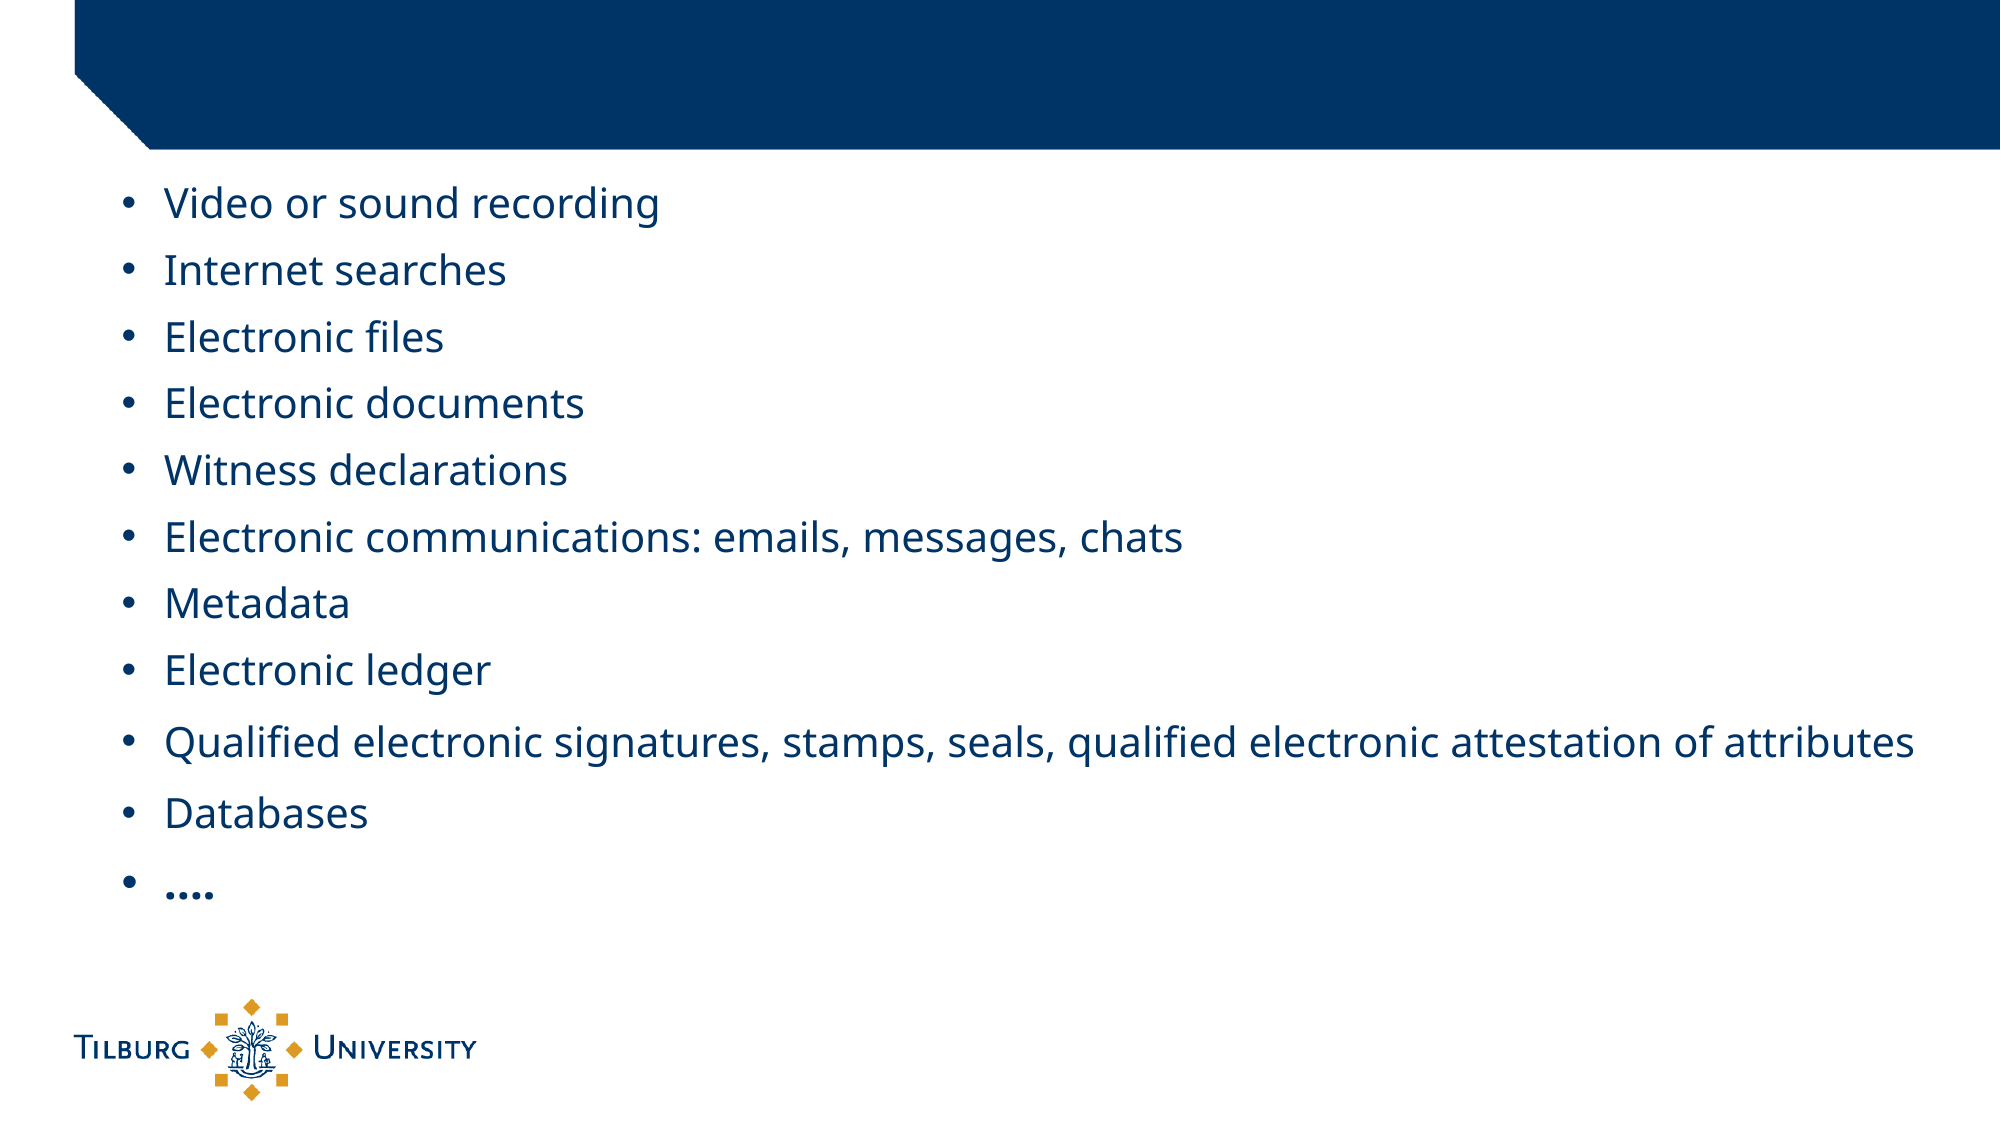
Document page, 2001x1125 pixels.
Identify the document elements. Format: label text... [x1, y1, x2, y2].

list Video or sound recording Internet searches Electronic files Electronic documents Witness declarations Electronic communications: emails, messages, chats Metadata Electronic ledger Qualified electronic signatures, stamps, seals, qualified electronic attestation of attributes Databases …. [106, 176, 1977, 988]
picture [0, 974, 2001, 1125]
picture [74, 0, 2000, 150]
